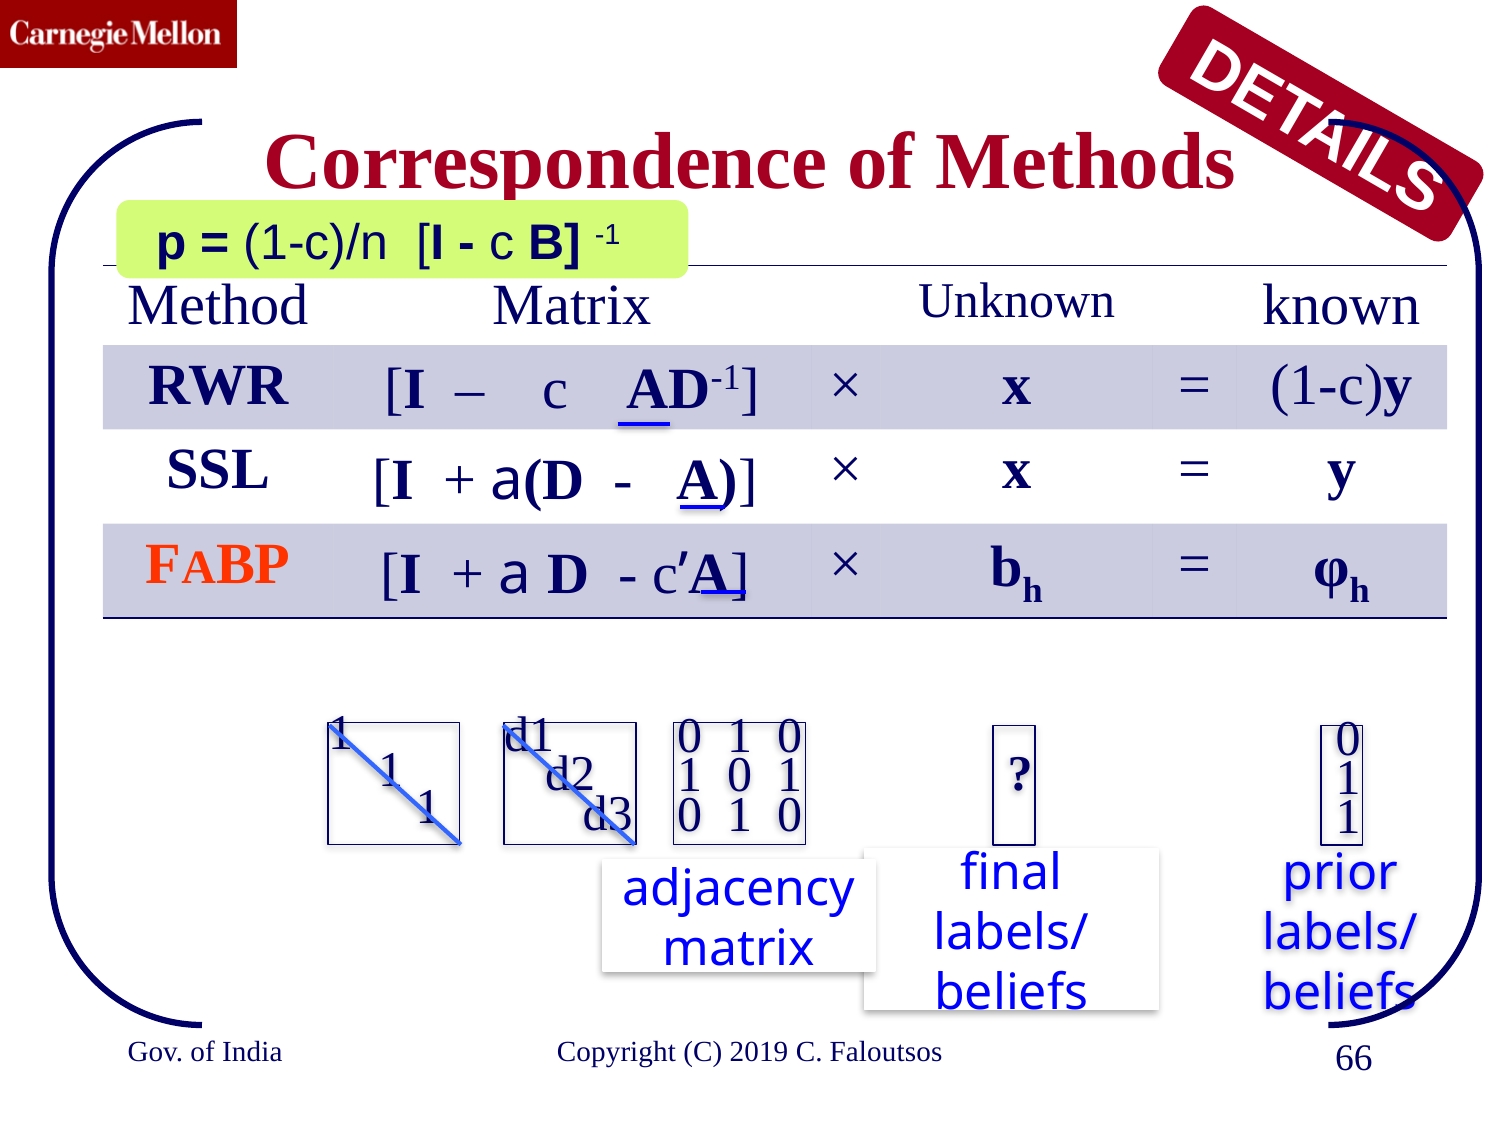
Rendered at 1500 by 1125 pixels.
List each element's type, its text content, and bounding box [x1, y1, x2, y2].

title Correspondence of Methods [112, 99, 1224, 150]
text_box [51, 121, 1479, 1026]
slide_number 66 [1074, 1024, 1388, 1101]
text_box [329, 725, 462, 845]
picture [0, 0, 237, 68]
slide_number Gov. of India [112, 1024, 426, 1101]
footer Copyright (C) 2019 C. Faloutsos [512, 1026, 988, 1101]
text_box prior labels/ beliefs [1380, 841, 1497, 1017]
text_box DETAILS [1158, 5, 1484, 209]
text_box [502, 722, 637, 845]
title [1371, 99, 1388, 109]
